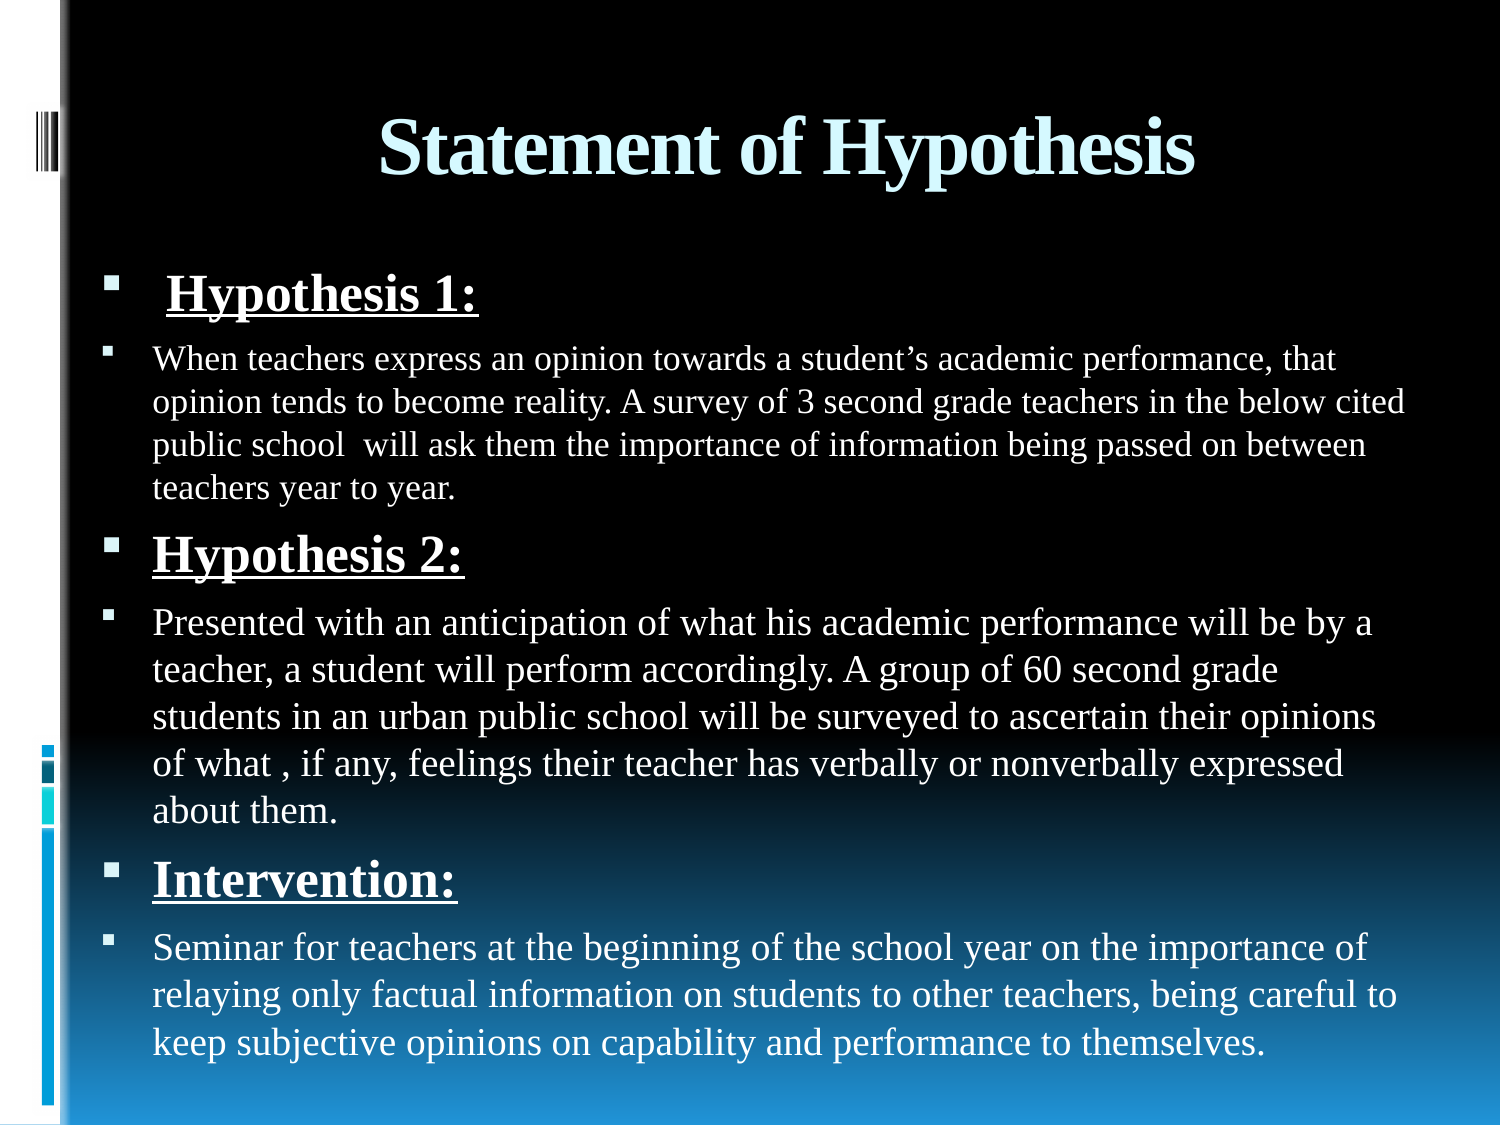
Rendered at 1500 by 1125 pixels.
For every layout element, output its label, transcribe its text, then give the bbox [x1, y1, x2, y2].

title Statement of Hypothesis [150, 83, 1425, 234]
list Hypothesis 1: When teachers express an opinion towards a student’s academic performance, that opinion tends to become reality. A survey of 3 second grade teachers in the below cited public school will ask them the importance of information being passed on between teachers year to year. Hypothesis 2: Presented with an anticipation of what his academic performance will be by a teacher, a student will perform accordingly. A group of 60 second grade students in an urban public school will be surveyed to ascertain their opinions of what , if any, feelings their teacher has verbally or nonverbally expressed about them. Intervention: Seminar for teachers at the beginning of the school year on the importance of relaying only factual information on students to other teachers, being careful to keep subjective opinions on capability and performance to themselves. [75, 249, 1425, 1075]
